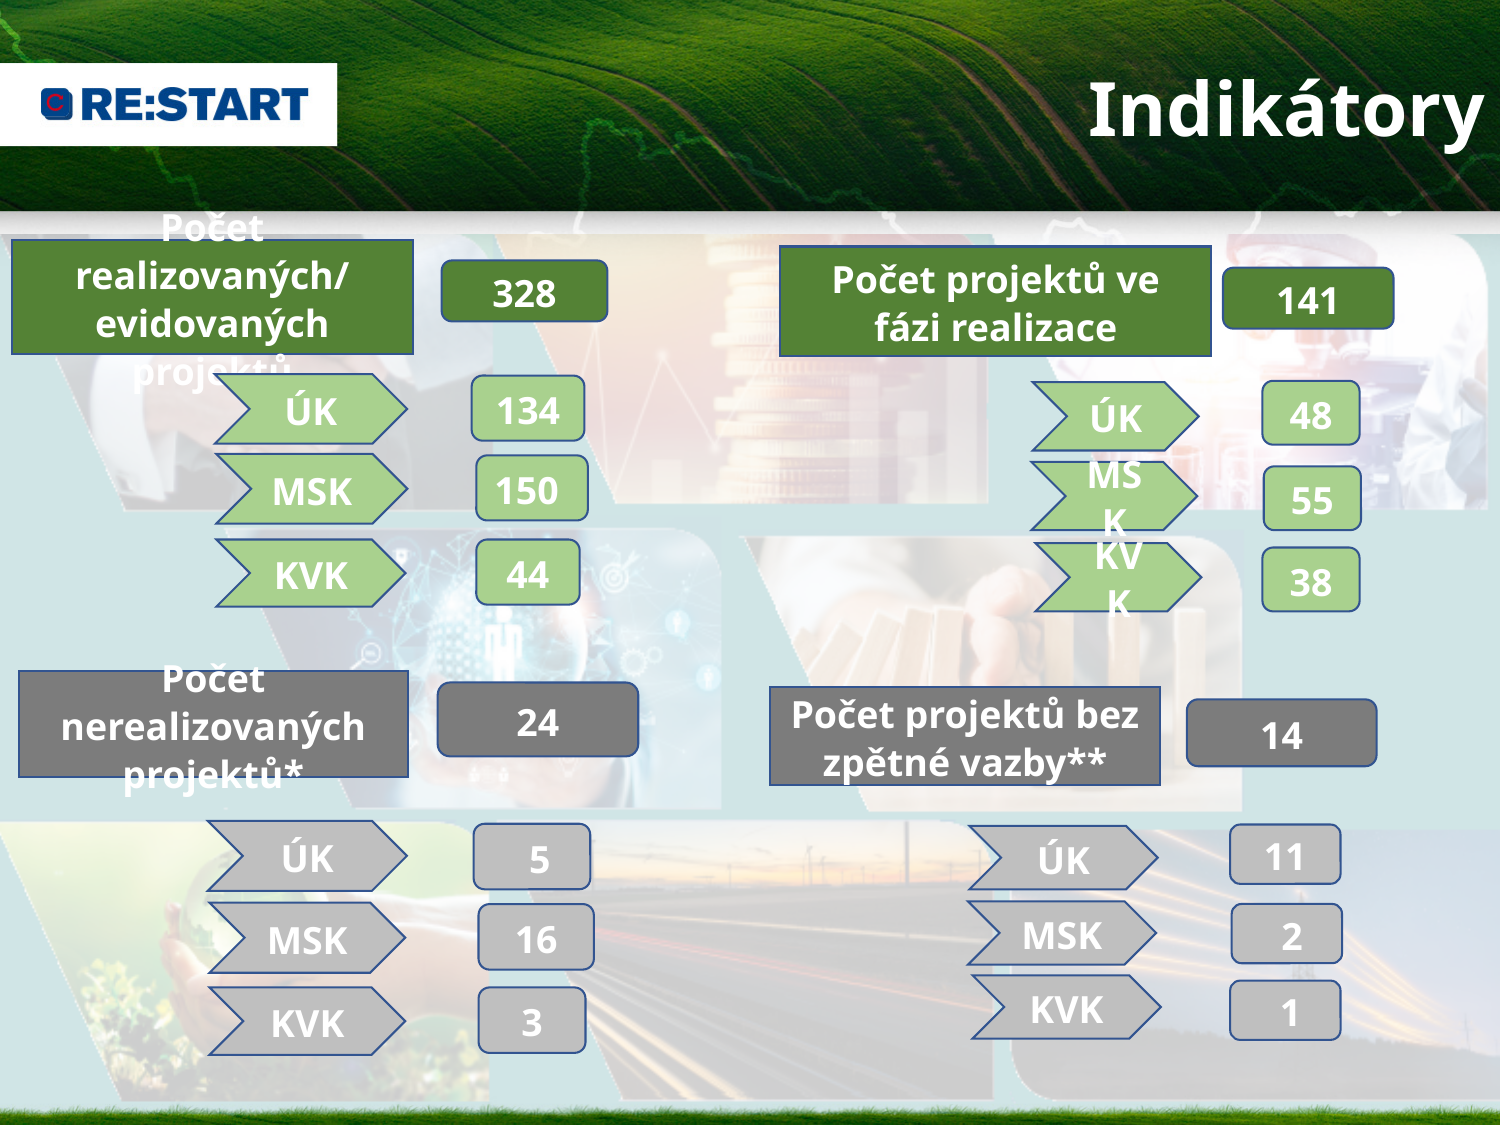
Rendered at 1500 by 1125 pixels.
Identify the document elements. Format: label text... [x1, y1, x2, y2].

title Indikátory [355, 24, 1500, 200]
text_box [11, 239, 608, 607]
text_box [770, 687, 1377, 1040]
picture [0, 0, 1500, 1125]
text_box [18, 670, 639, 1055]
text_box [780, 246, 1394, 612]
